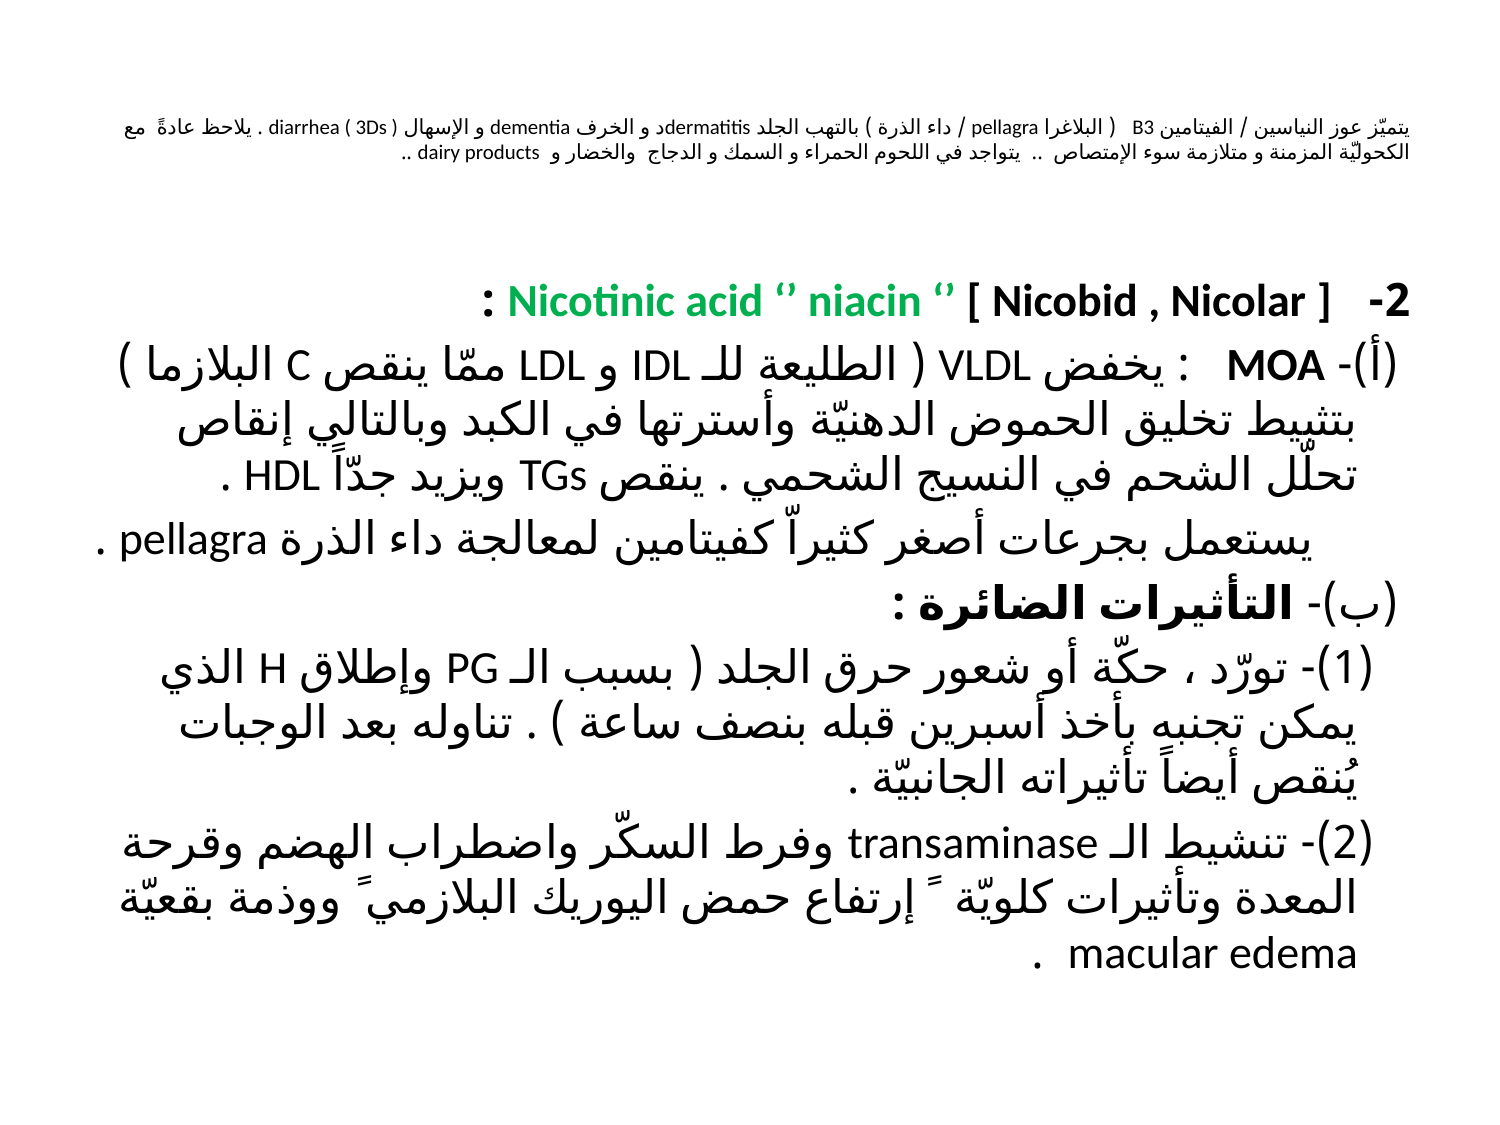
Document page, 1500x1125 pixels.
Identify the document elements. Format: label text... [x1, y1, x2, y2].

list 2- Nicotinic acid ‘’ niacin ‘’ [ Nicobid , Nicolar ] : (أ)- MOA : يخفض VLDL ( الطليعة للـ IDL و LDL ممّا ينقص C البلازما ) بتثبيط تخليق الحموض الدهنيّة وأسترتها في الكبد وبالتالي إنقاص تحلّل الشحم في النسيج الشحمي . ينقص TGs ويزيد جدّاً HDL . يستعمل بجرعات أصغر كثيراّ كفيتامين لمعالجة داء الذرة pellagra . (ب)- التأثيرات الضائرة : (1)- تورّد ، حكّة أو شعور حرق الجلد ( بسبب الـ PG وإطلاق H الذي يمكن تجنبه بأخذ أسبرين قبله بنصف ساعة ) . تناوله بعد الوجبات يُنقص أيضاً تأثيراته الجانبيّة . (2)- تنشيط الـ transaminase وفرط السكّر واضطراب الهضم وقرحة المعدة وتأثيرات كلويّة ً إرتفاع حمض اليوريك البلازمي ً ووذمة بقعيّة macular edema . [75, 262, 1425, 1005]
title يتميّز عوز النياسين / الفيتامين B3 ( البلاغرا pellagra / داء الذرة ) بالتهب الجلد dermatitisد و الخرف dementia و الإسهال diarrhea ( 3Ds ) . يلاحظ عادةً مع الكحوليّة المزمنة و متلازمة سوء الإمتصاص .. يتواجد في اللحوم الحمراء و السمك و الدجاج والخضار و dairy products .. [75, 45, 1425, 233]
